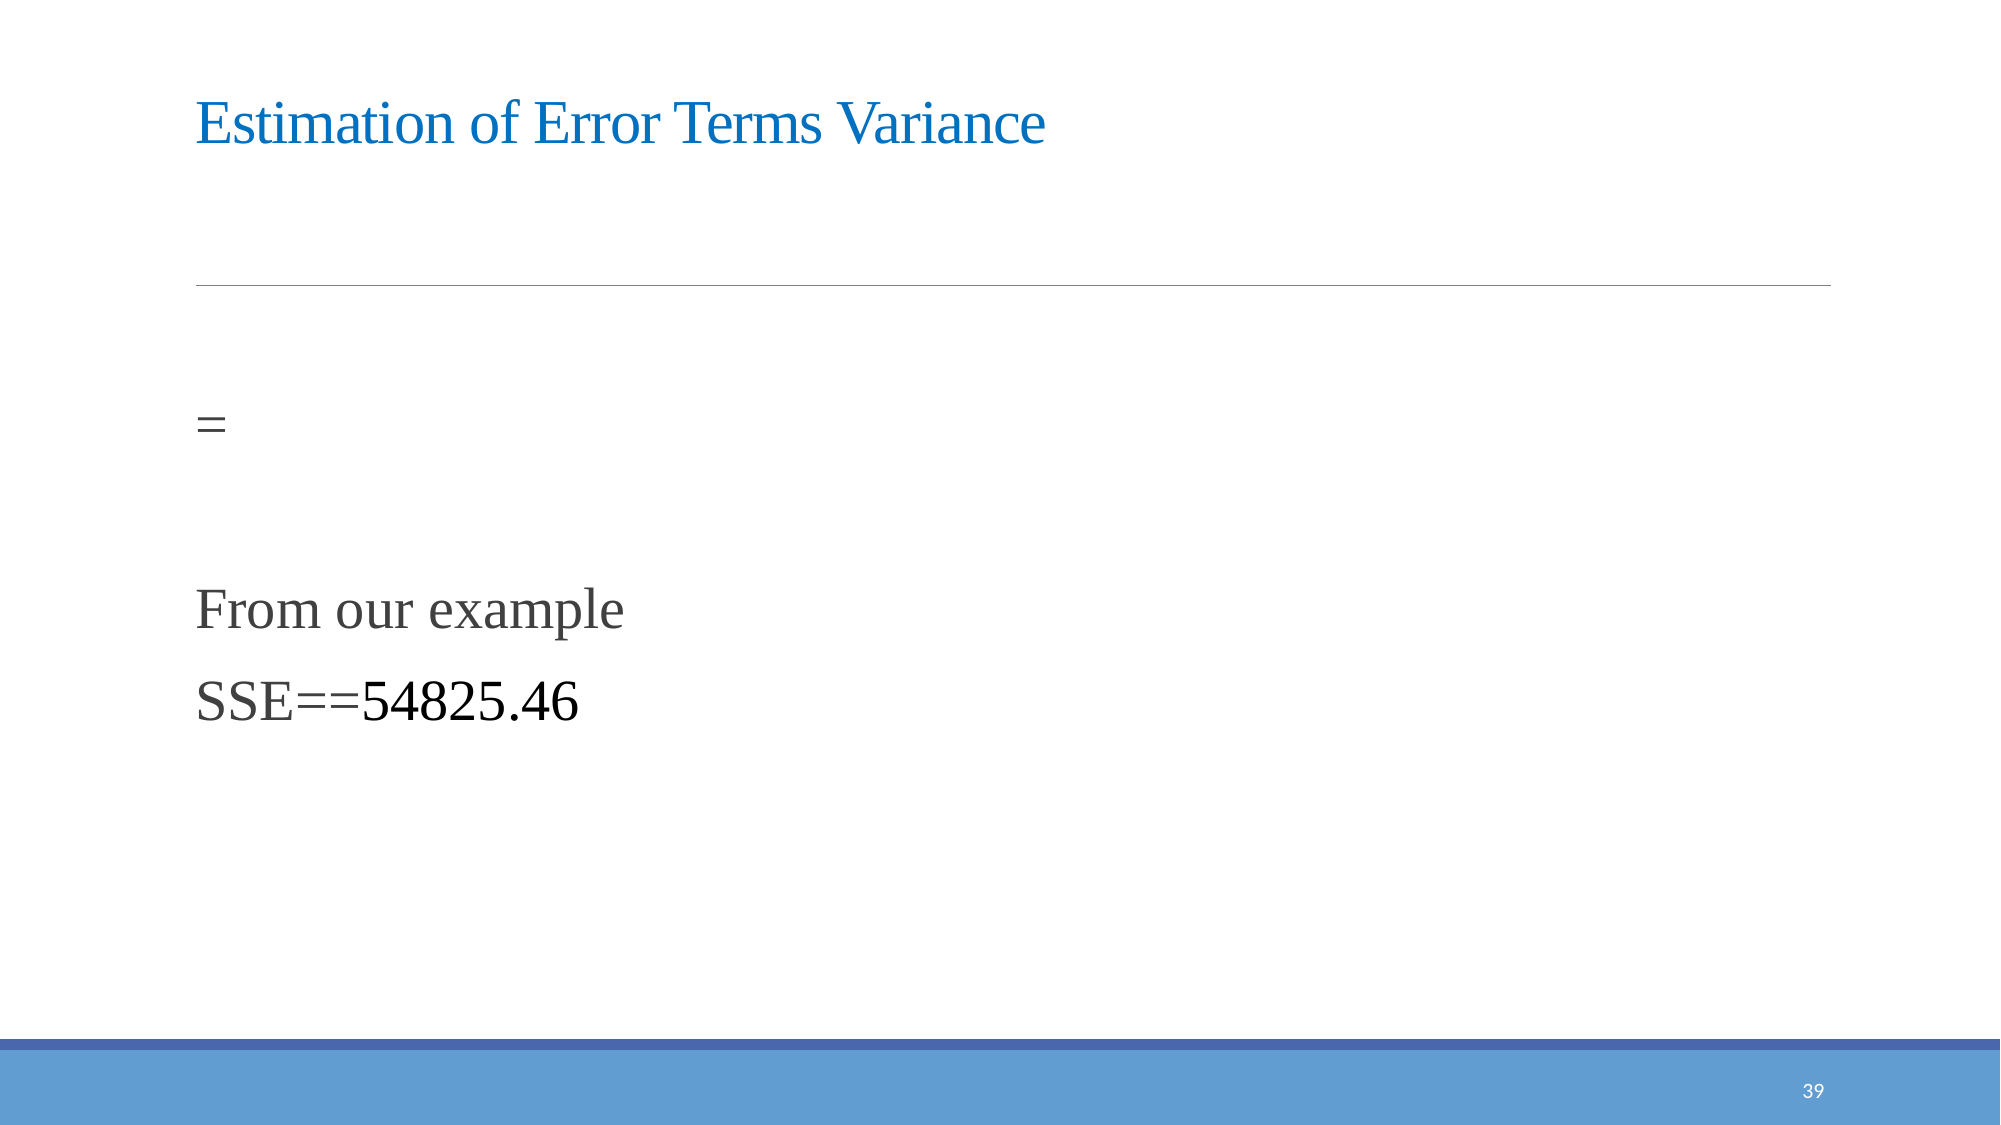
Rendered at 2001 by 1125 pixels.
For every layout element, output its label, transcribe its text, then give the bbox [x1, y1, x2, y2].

slide_number 39 [1624, 1059, 1840, 1120]
